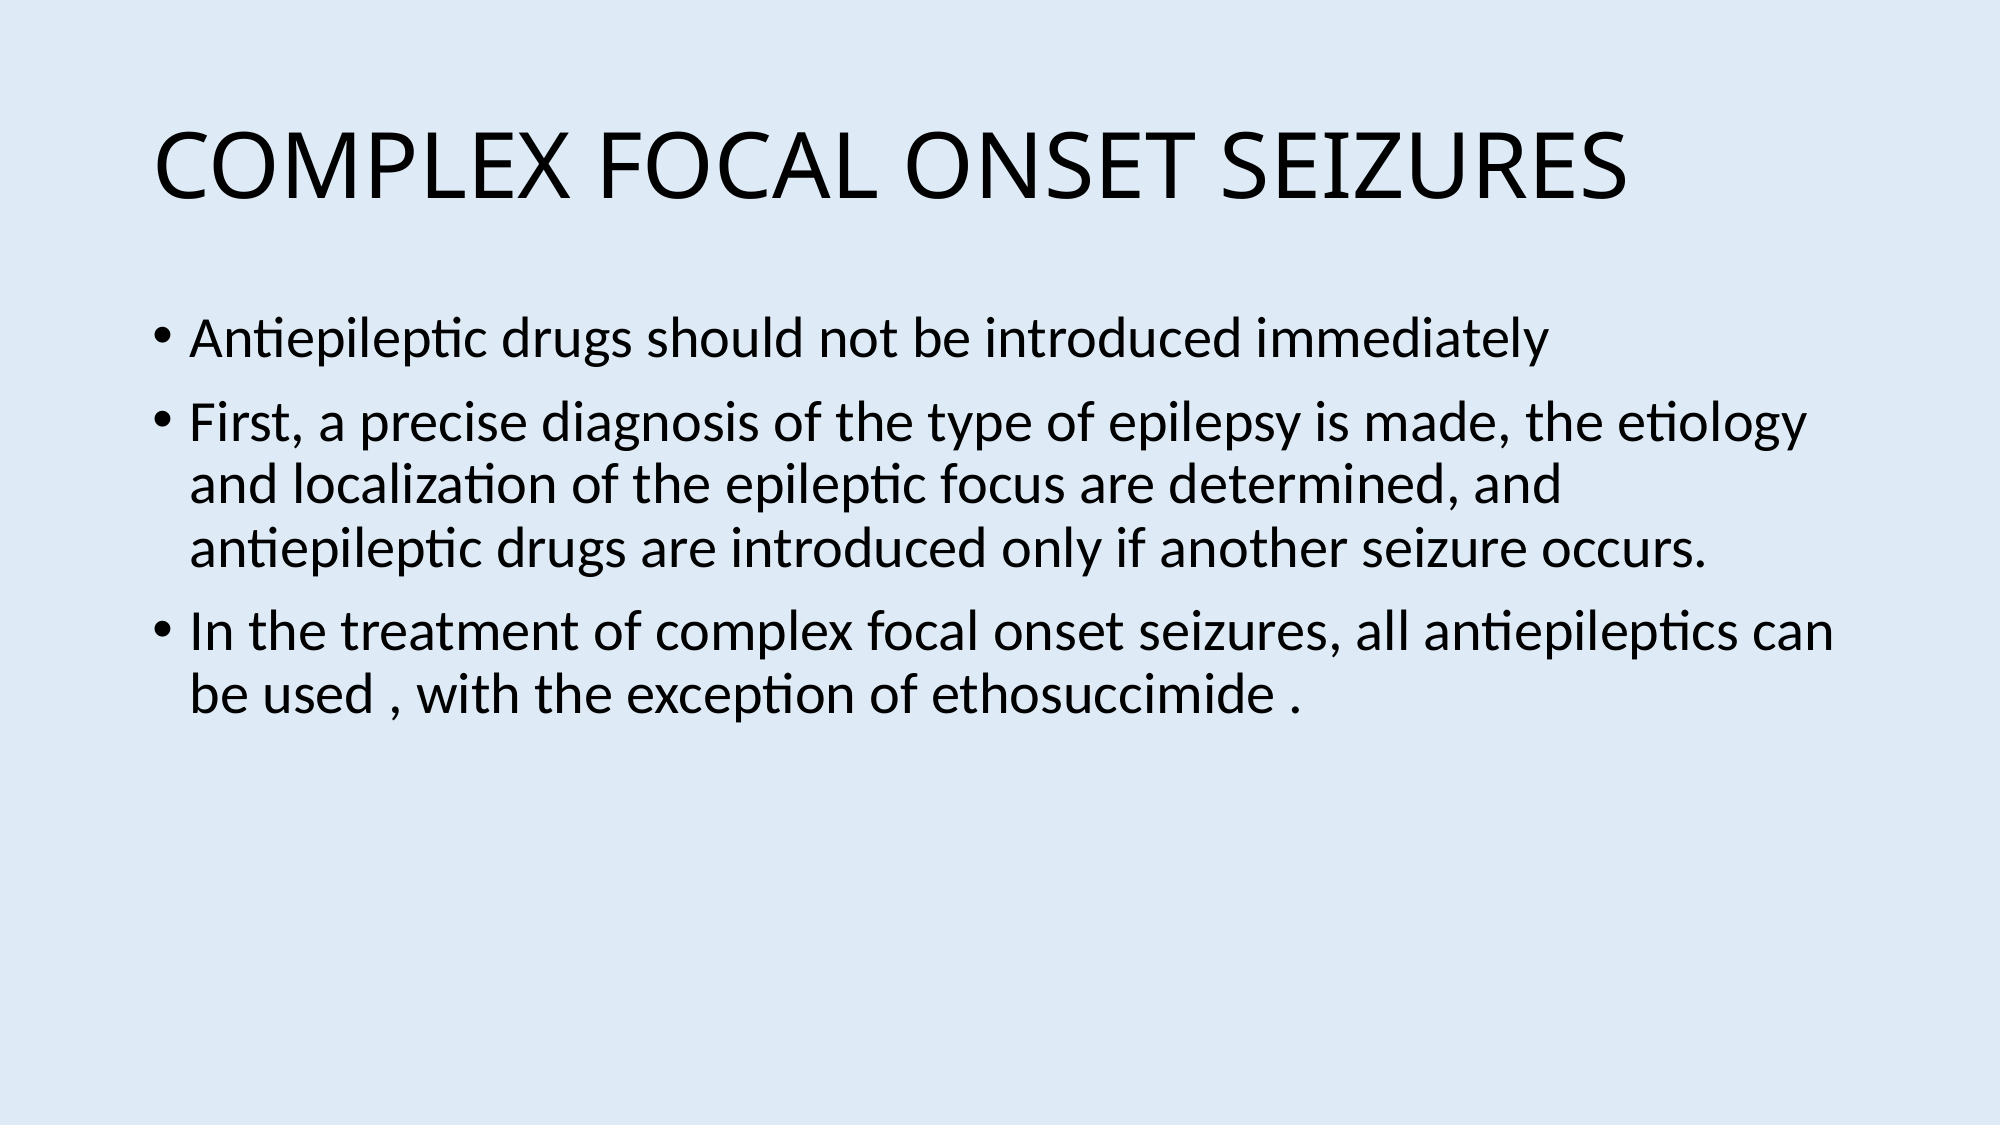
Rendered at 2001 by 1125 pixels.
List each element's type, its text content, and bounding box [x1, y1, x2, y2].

list Antiepileptic drugs should not be introduced immediately First, a precise diagnosis of the type of epilepsy is made, the etiology and localization of the epileptic focus are determined, and antiepileptic drugs are introduced only if another seizure occurs. In the treatment of complex focal onset seizures, all antiepileptics can be used , with the exception of ethosuccimide . [137, 299, 1863, 1014]
title COMPLEX FOCAL ONSET SEIZURES [137, 59, 1863, 278]
